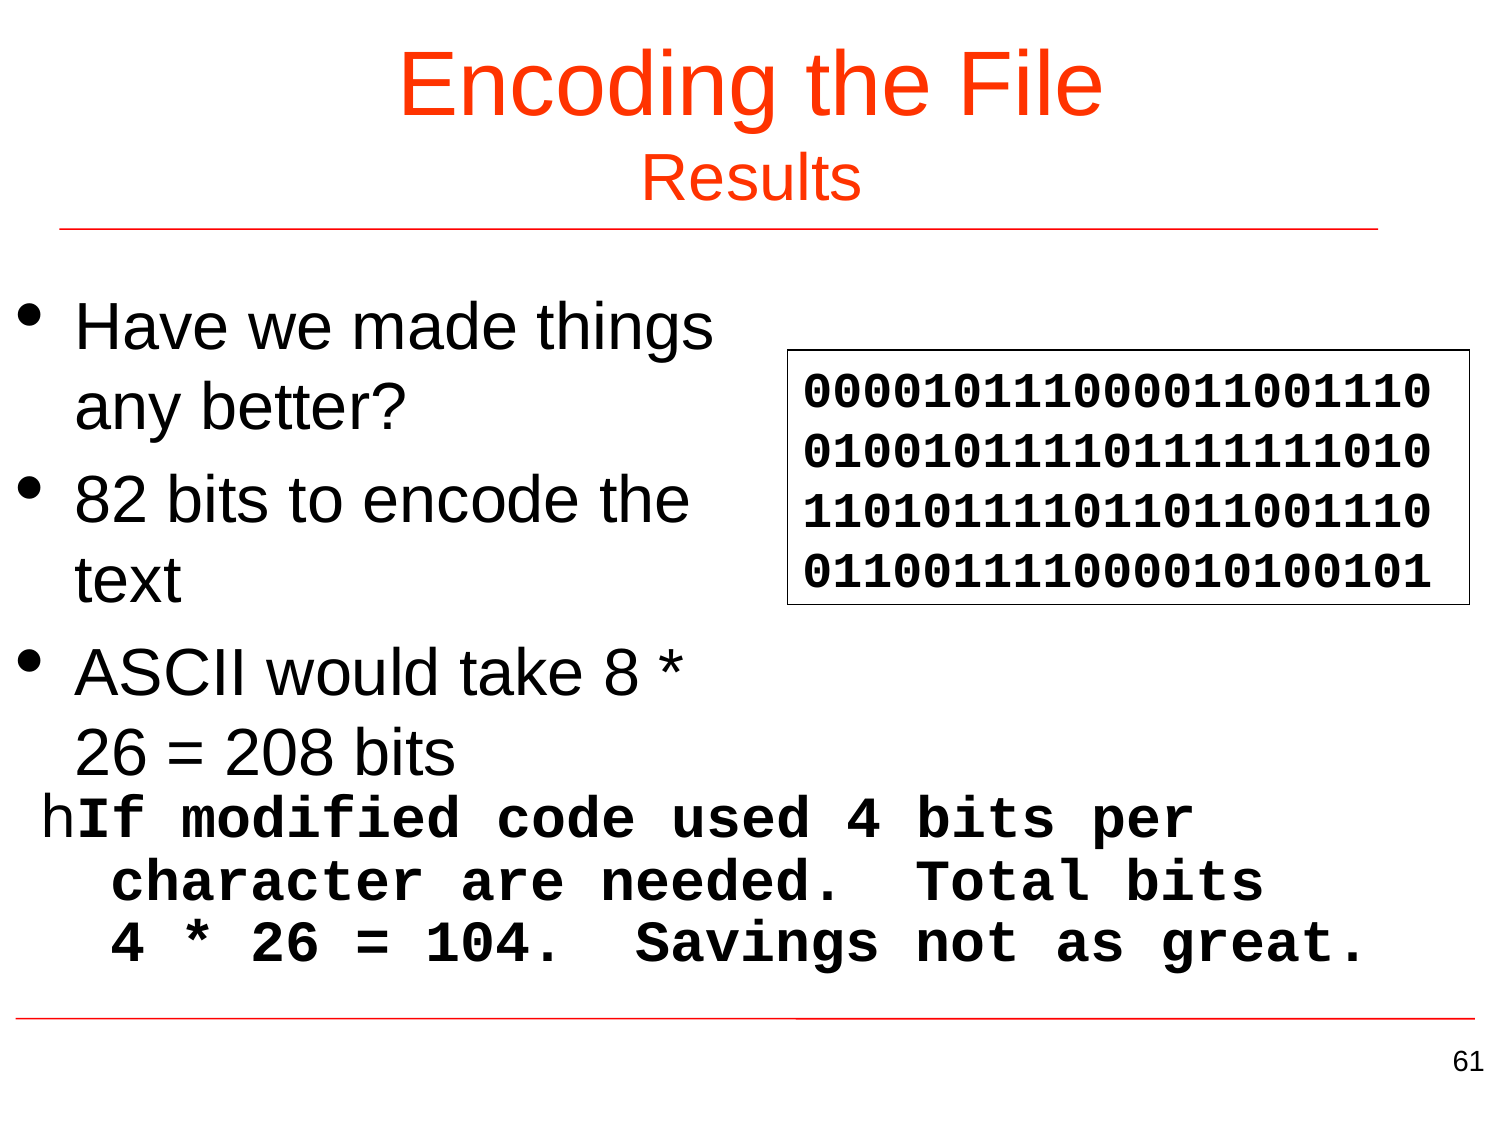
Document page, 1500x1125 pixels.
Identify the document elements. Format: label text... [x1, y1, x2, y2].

text_box 000010111000011001110 010010111101111111010 110101111011011001110 011001111000010100101 [787, 349, 1470, 605]
text_box If modified code used 4 bits per character are needed. Total bits 4 * 26 = 104. Savings not as great. [25, 772, 1400, 979]
title Encoding the File Results [114, 24, 1390, 213]
list Have we made things any better? 82 bits to encode the text ASCII would take 8 * 26 = 208 bits [3, 275, 763, 950]
slide_number 61 [1149, 1034, 1500, 1113]
